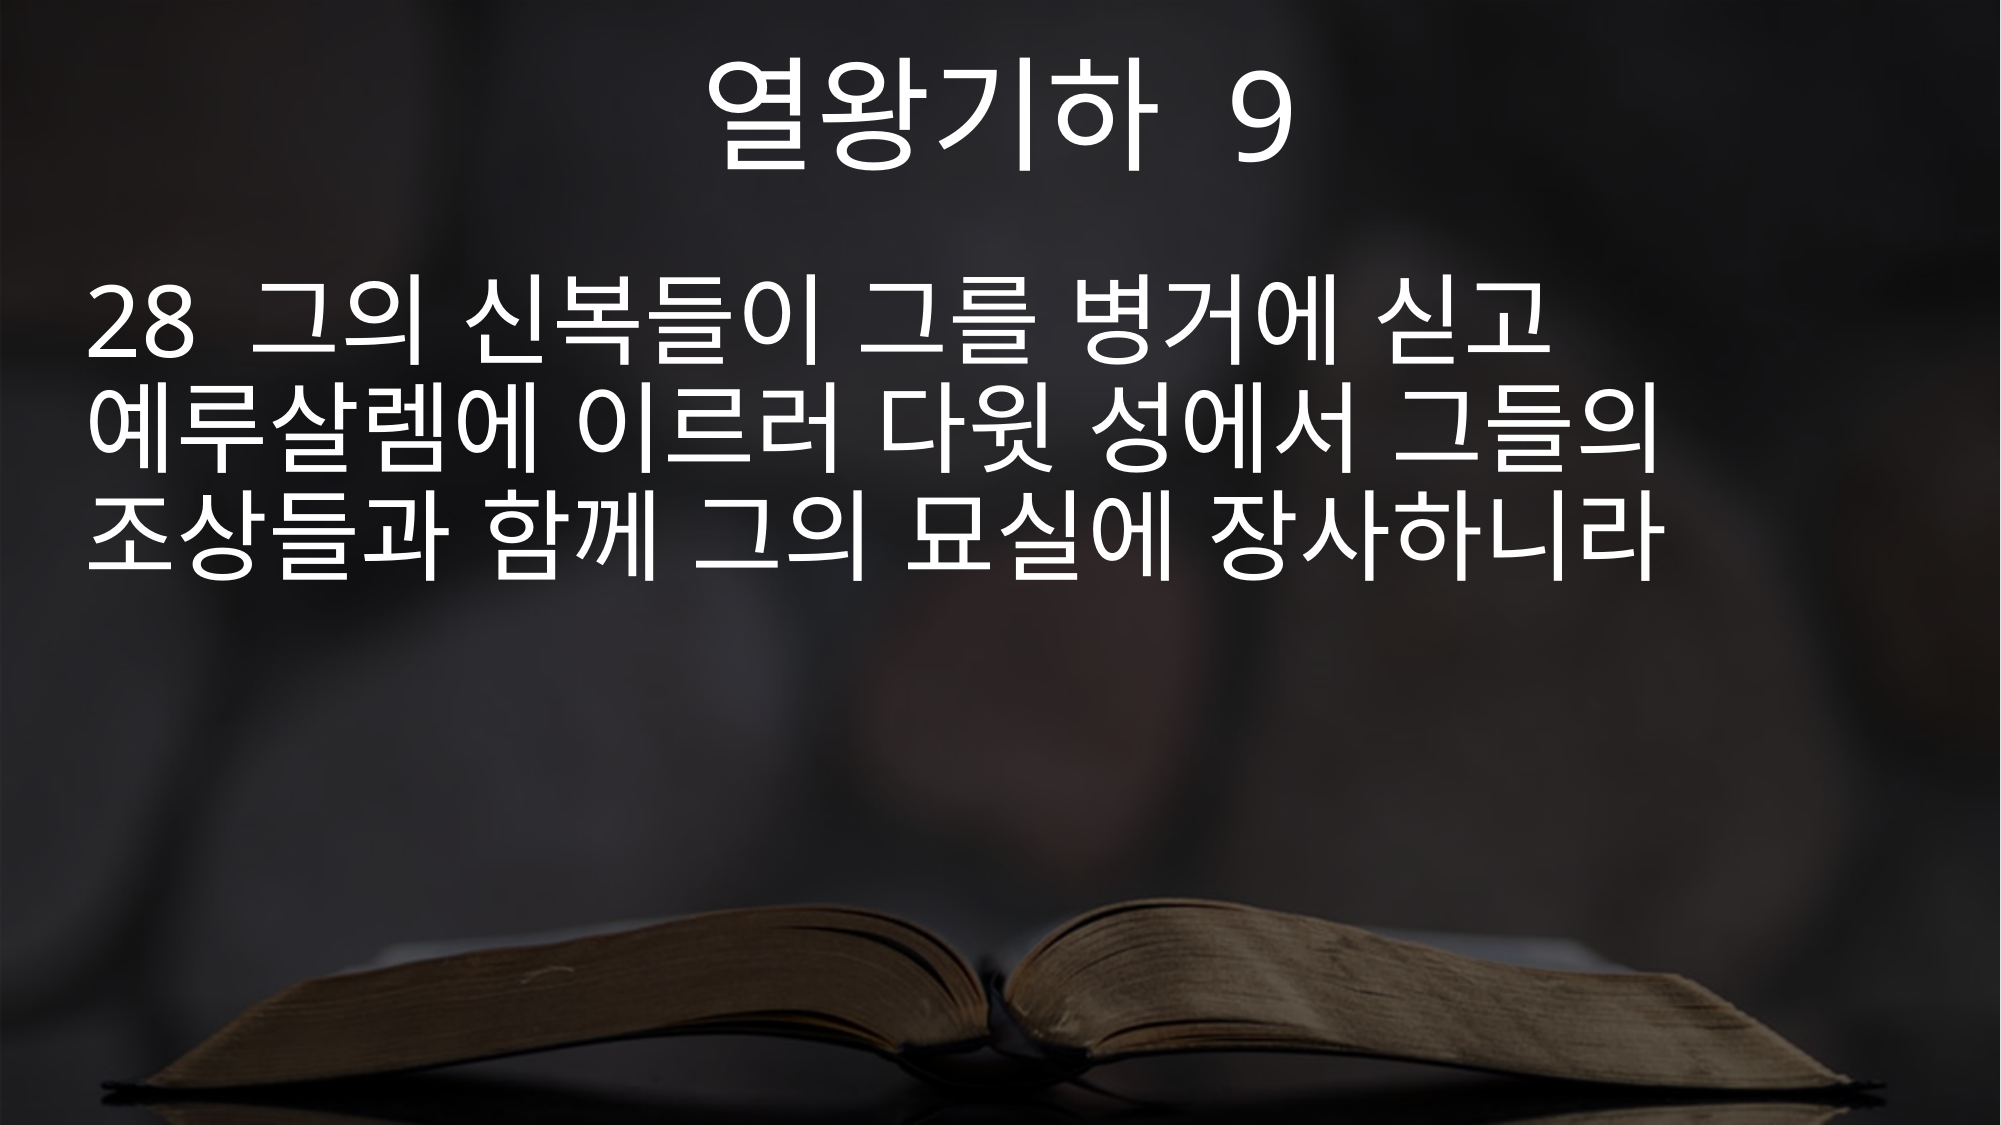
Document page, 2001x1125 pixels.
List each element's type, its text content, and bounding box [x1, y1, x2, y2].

picture [0, 0, 2001, 1125]
footer 열왕기하 9 [0, 32, 2000, 192]
list 28 그의 신복들이 그를 병거에 싣고 예루살렘에 이르러 다윗 성에서 그들의 조상들과 함께 그의 묘실에 장사하니라 [69, 263, 1953, 423]
